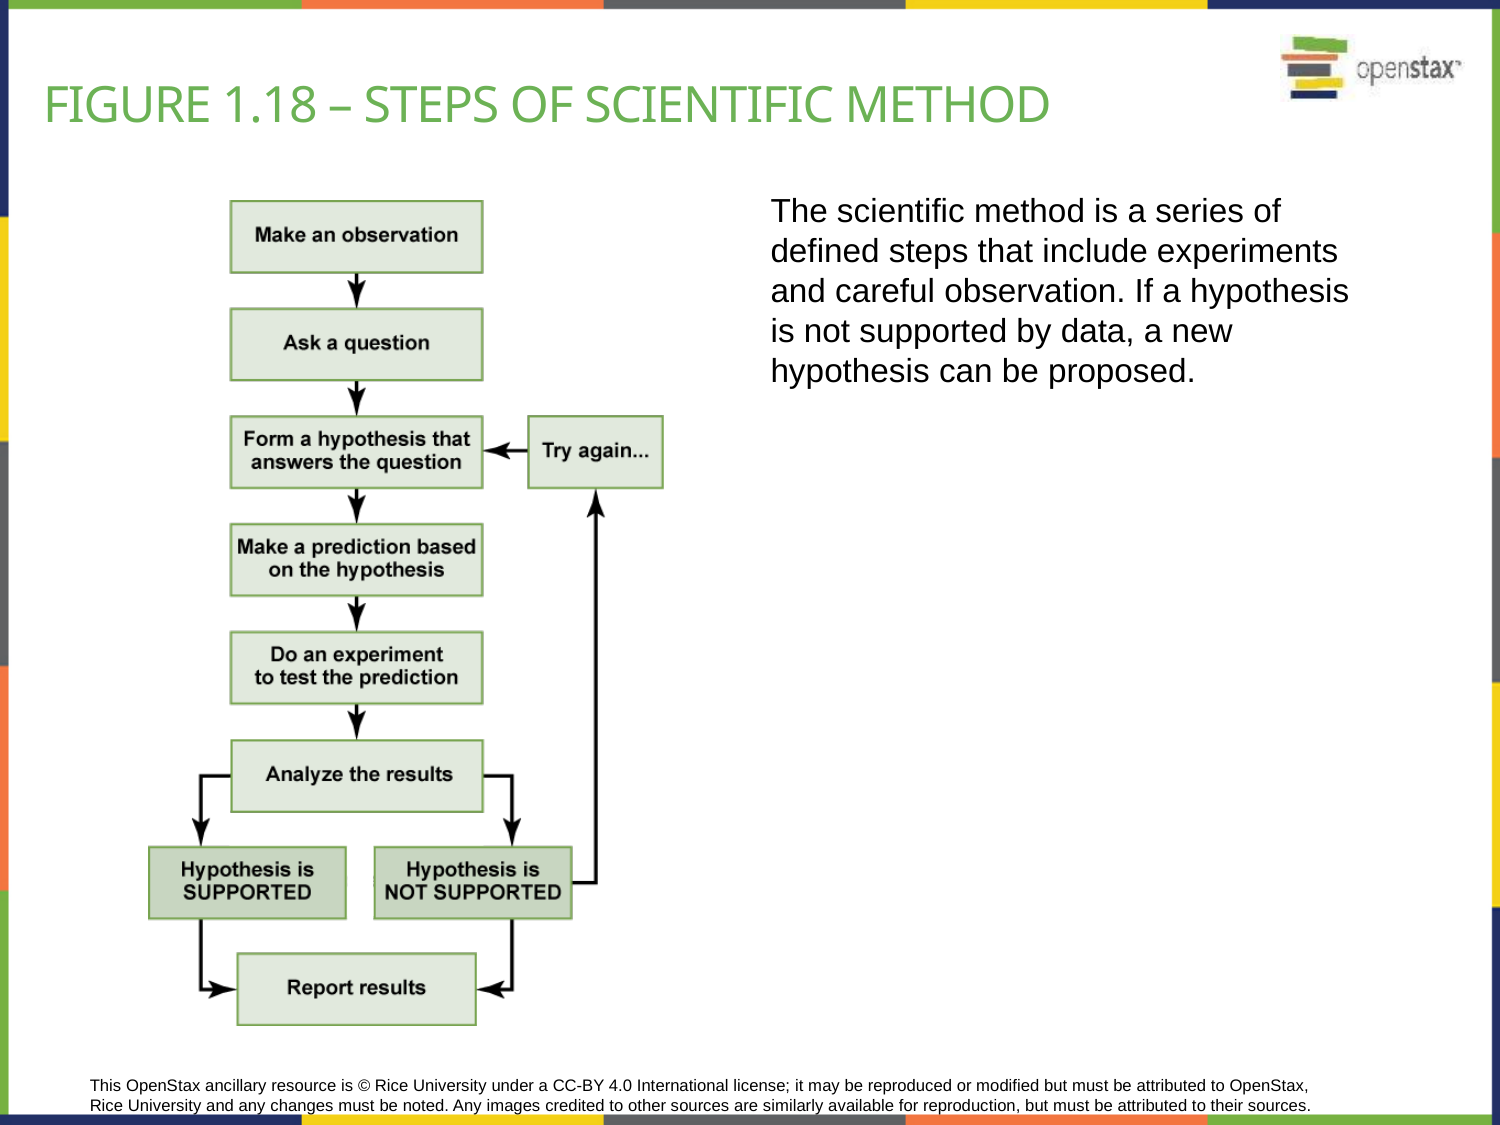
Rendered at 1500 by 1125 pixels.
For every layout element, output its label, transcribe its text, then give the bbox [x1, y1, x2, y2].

list The scientific method is a series of defined steps that include experiments and careful observation. If a hypothesis is not supported by data, a new hypothesis can be proposed. [755, 181, 1398, 1045]
title Figure 1.18 – steps of scientific method [28, 31, 1351, 141]
picture [0, 0, 1500, 1125]
text_box This OpenStax ancillary resource is © Rice University under a CC-BY 4.0 International license; it may be reproduced or modified but must be attributed to OpenStax, Rice University and any changes must be noted. Any images credited to other sources are similarly available for reproduction, but must be attributed to their sources. [75, 1067, 1336, 1114]
